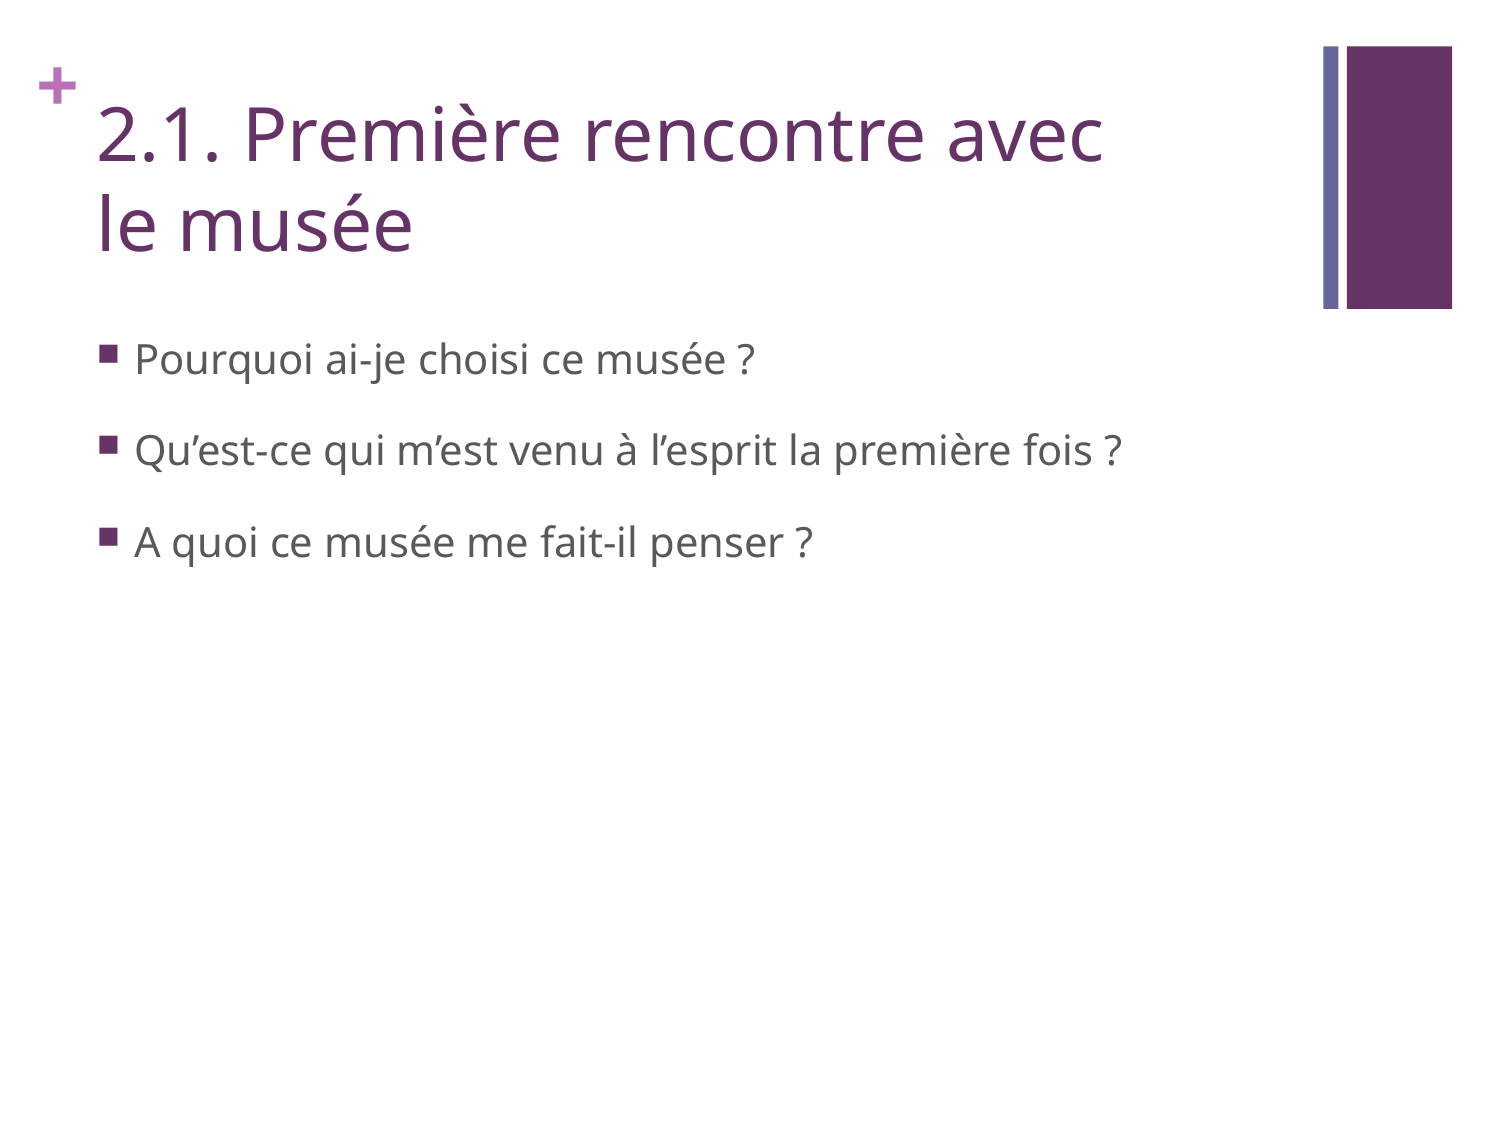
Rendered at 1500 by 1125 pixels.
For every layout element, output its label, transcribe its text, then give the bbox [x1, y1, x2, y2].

title 2.1. Première rencontre avec le musée [81, 79, 1322, 263]
list Pourquoi ai-je choisi ce musée ? Qu’est-ce qui m’est venu à l’esprit la première fois ? A quoi ce musée me fait-il penser ? [81, 324, 1322, 1005]
